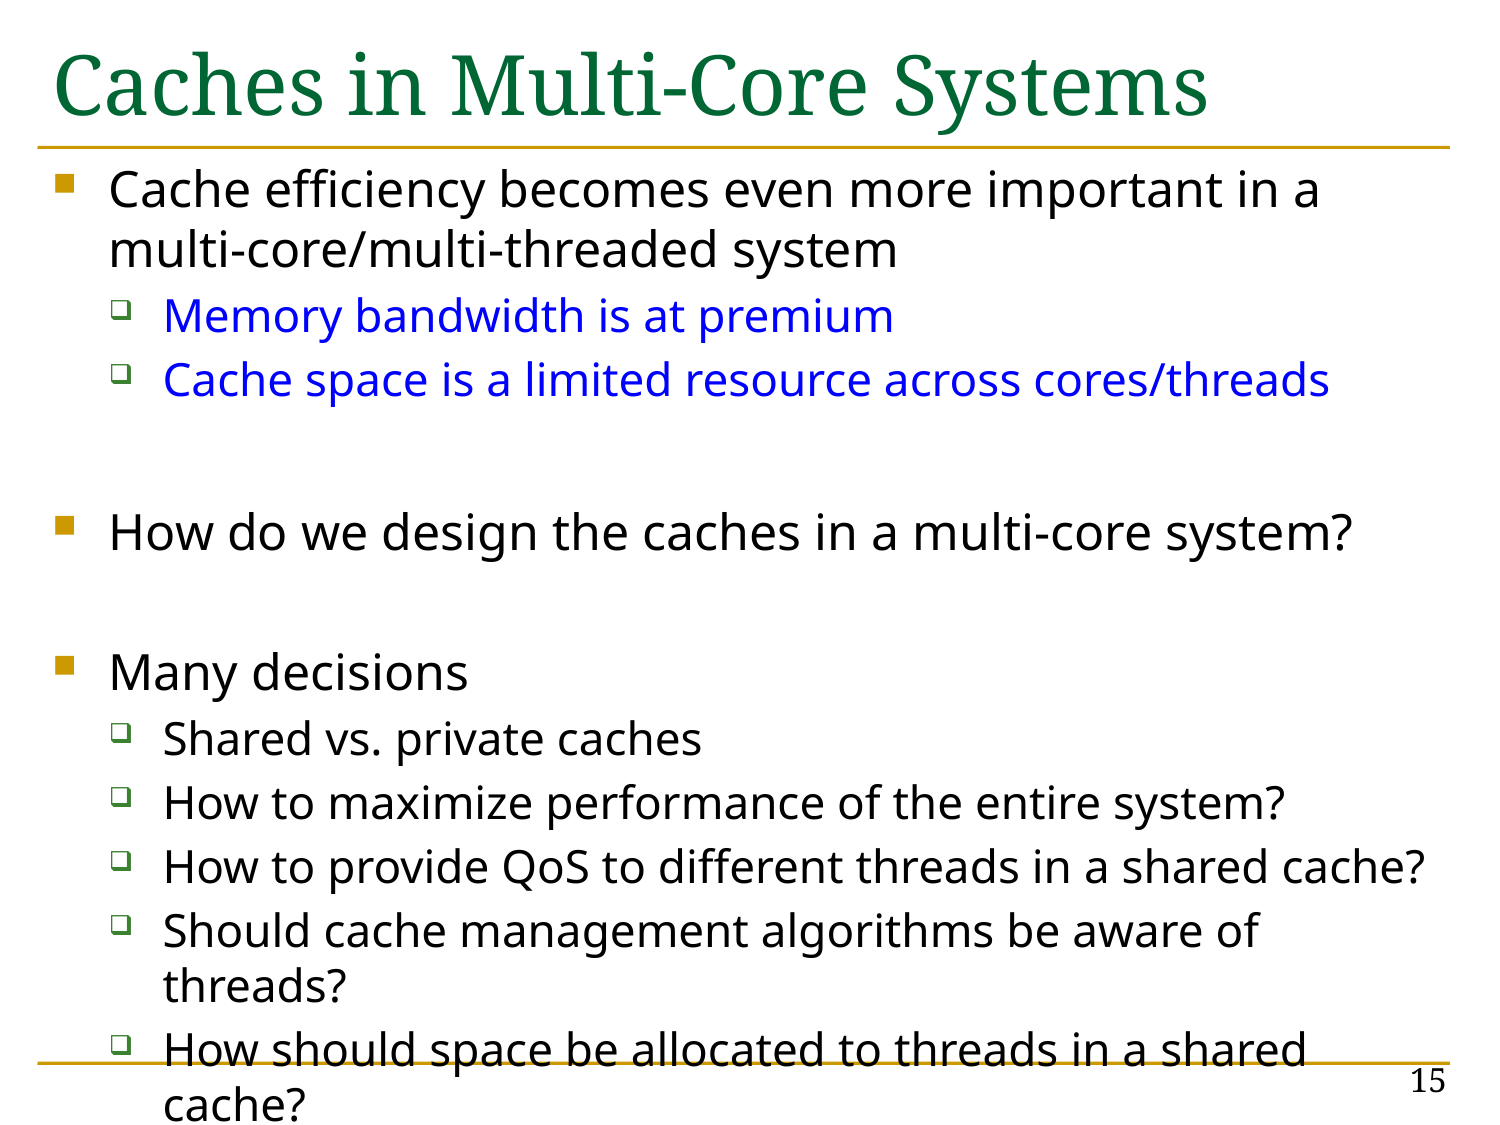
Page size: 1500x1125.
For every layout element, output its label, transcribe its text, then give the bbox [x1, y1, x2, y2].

title Caches in Multi-Core Systems [37, 24, 1450, 149]
slide_number 15 [1111, 1036, 1462, 1112]
list Cache efficiency becomes even more important in a multi-core/multi-threaded system Memory bandwidth is at premium Cache space is a limited resource across cores/threads How do we design the caches in a multi-core system? Many decisions Shared vs. private caches How to maximize performance of the entire system? How to provide QoS to different threads in a shared cache? Should cache management algorithms be aware of threads? How should space be allocated to threads in a shared cache? [37, 149, 1450, 1063]
